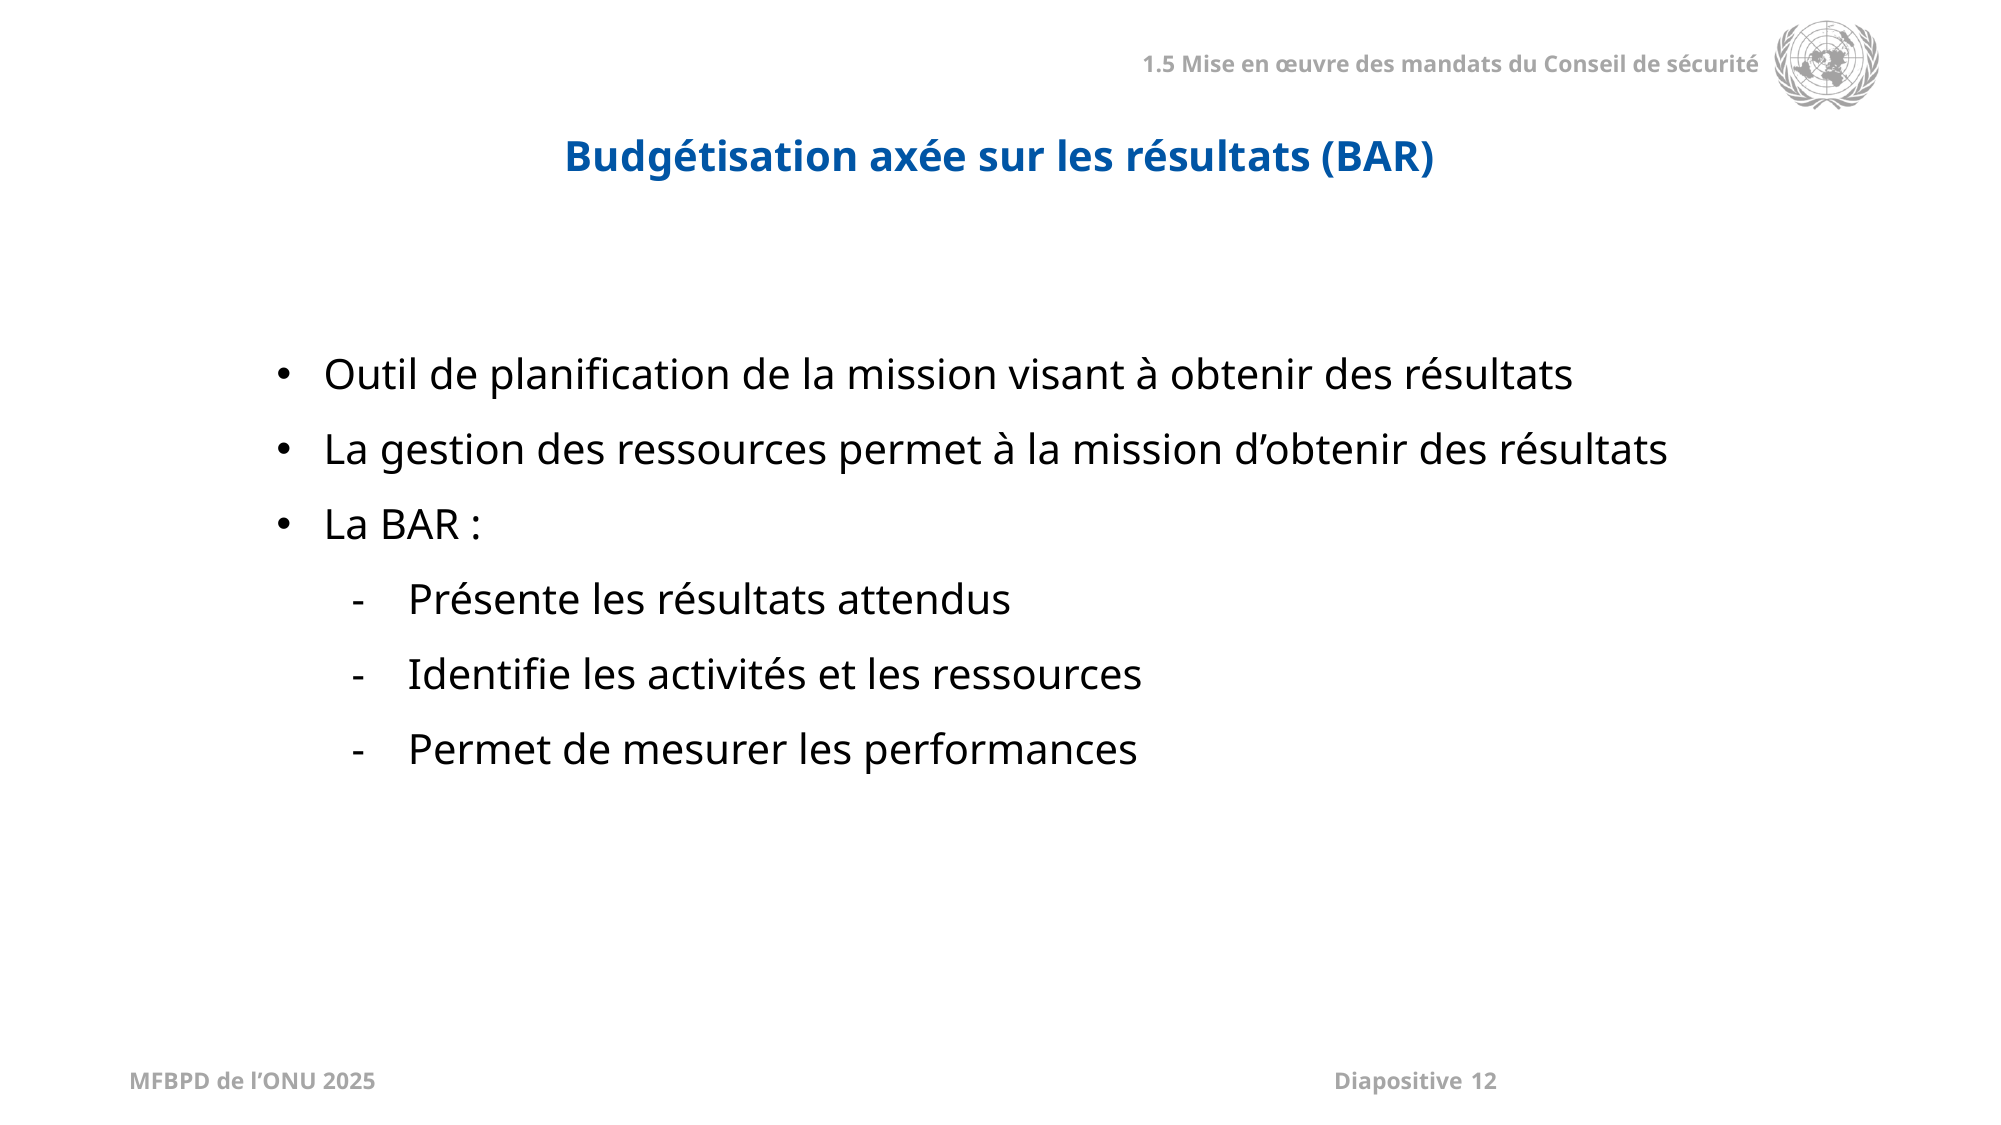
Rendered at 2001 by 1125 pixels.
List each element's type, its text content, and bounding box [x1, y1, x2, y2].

text_box Budgétisation axée sur les résultats (BAR) [337, 122, 1662, 188]
text_box Outil de planification de la mission visant à obtenir des résultats La gestion des ressources permet à la mission d’obtenir des résultats La BAR : Présente les résultats attendus Identifie les activités et les ressources Permet de mesurer les performances [261, 340, 1739, 781]
